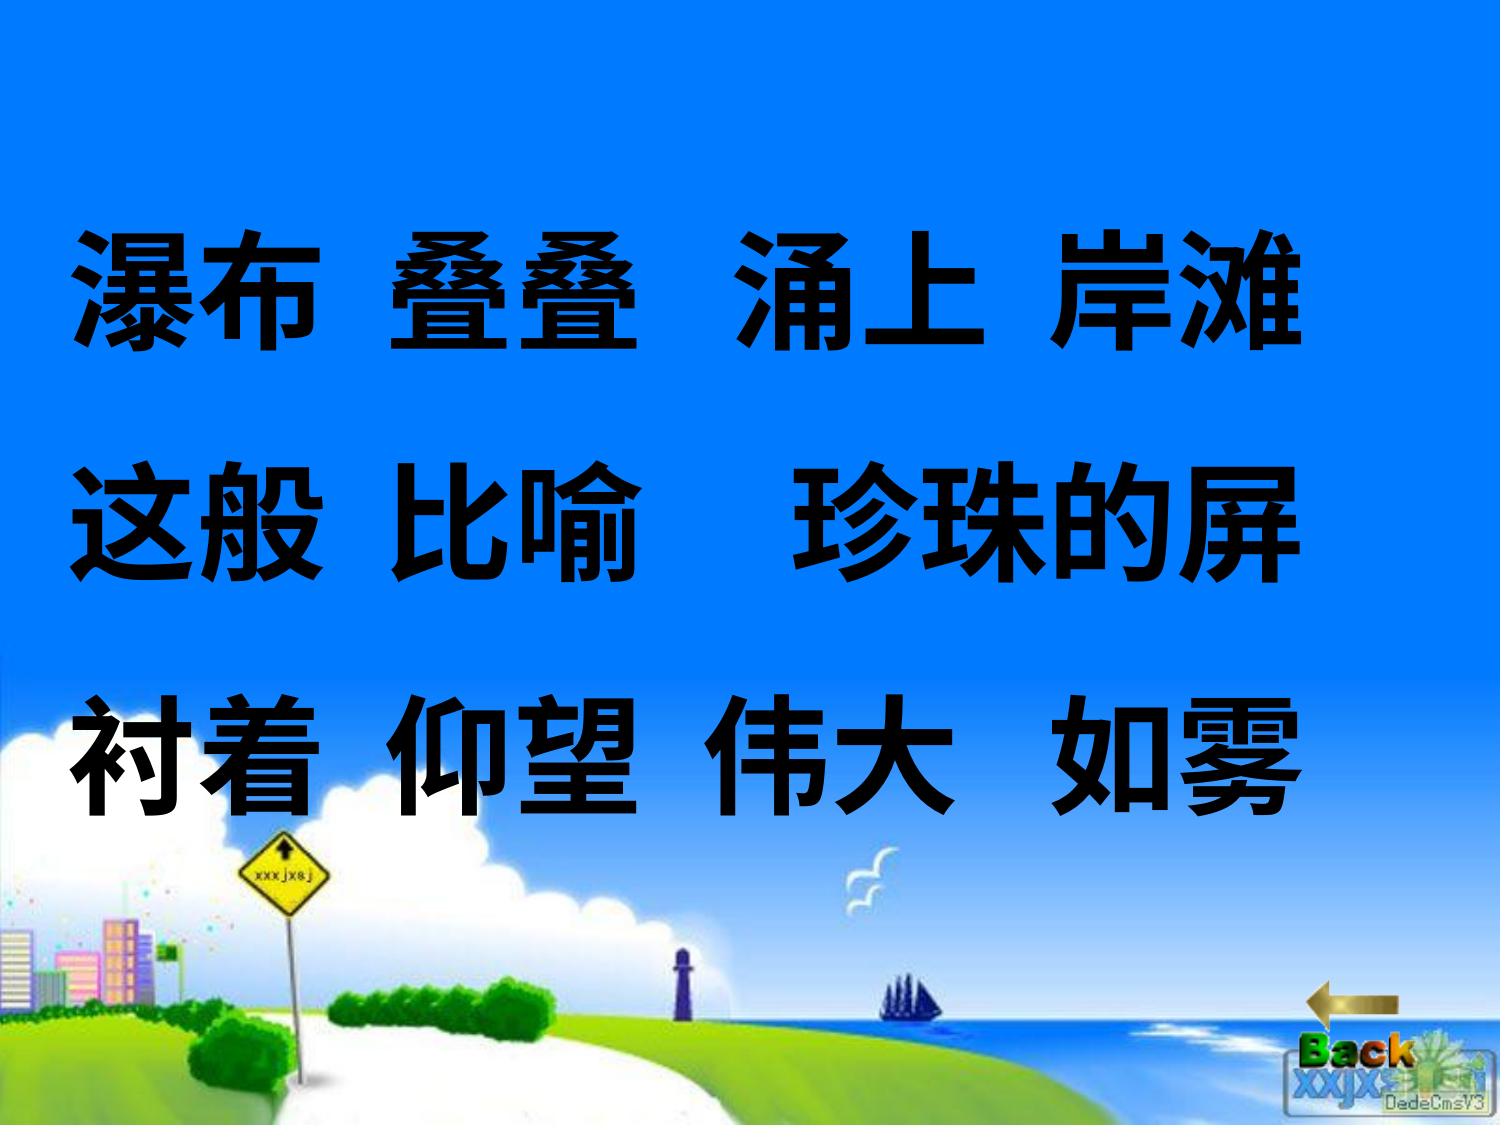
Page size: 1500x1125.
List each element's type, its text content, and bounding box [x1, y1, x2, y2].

text_box 瀑布 叠叠 涌上 岸滩 这般 比喻 珍珠的屏 衬着 仰望 伟大 如雾 [53, 125, 1430, 838]
picture [0, 0, 1500, 1125]
